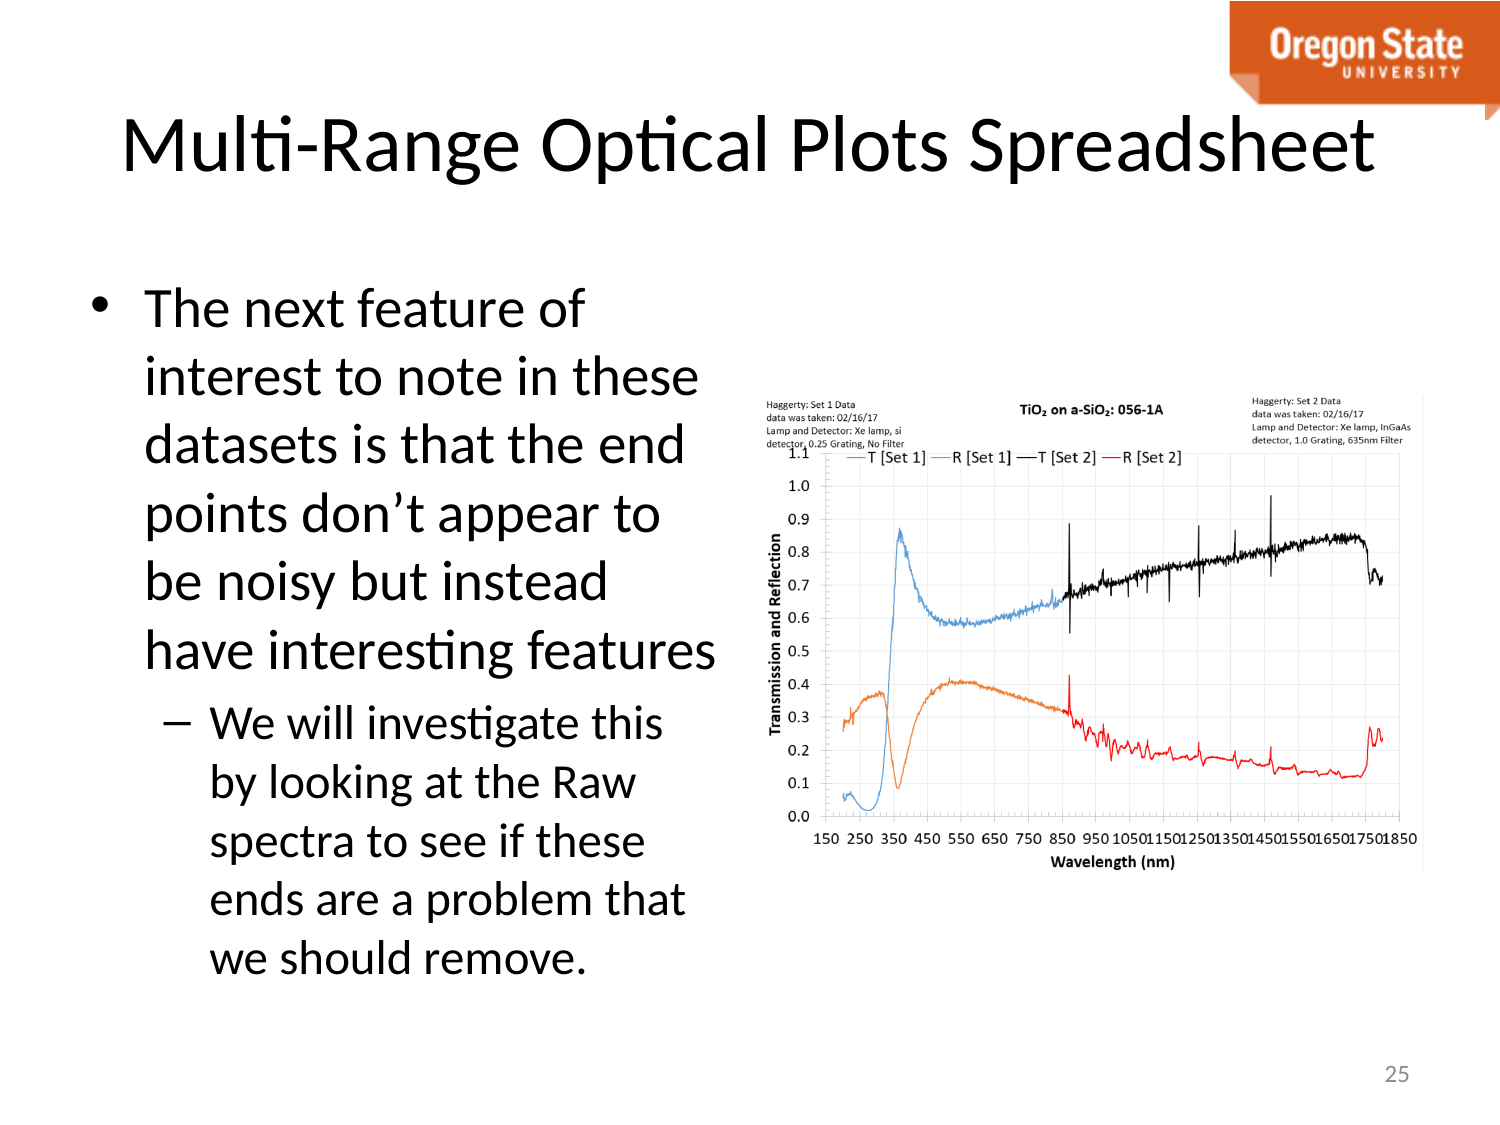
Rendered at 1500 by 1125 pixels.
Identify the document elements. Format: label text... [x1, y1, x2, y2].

slide_number 25 [1074, 1042, 1425, 1103]
list The next feature of interest to note in these datasets is that the end points don’t appear to be noisy but instead have interesting features We will investigate this by looking at the Raw spectra to see if these ends are a problem that we should remove. [75, 262, 738, 1005]
title Multi-Range Optical Plots Spreadsheet [75, 45, 1425, 233]
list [762, 395, 1426, 873]
